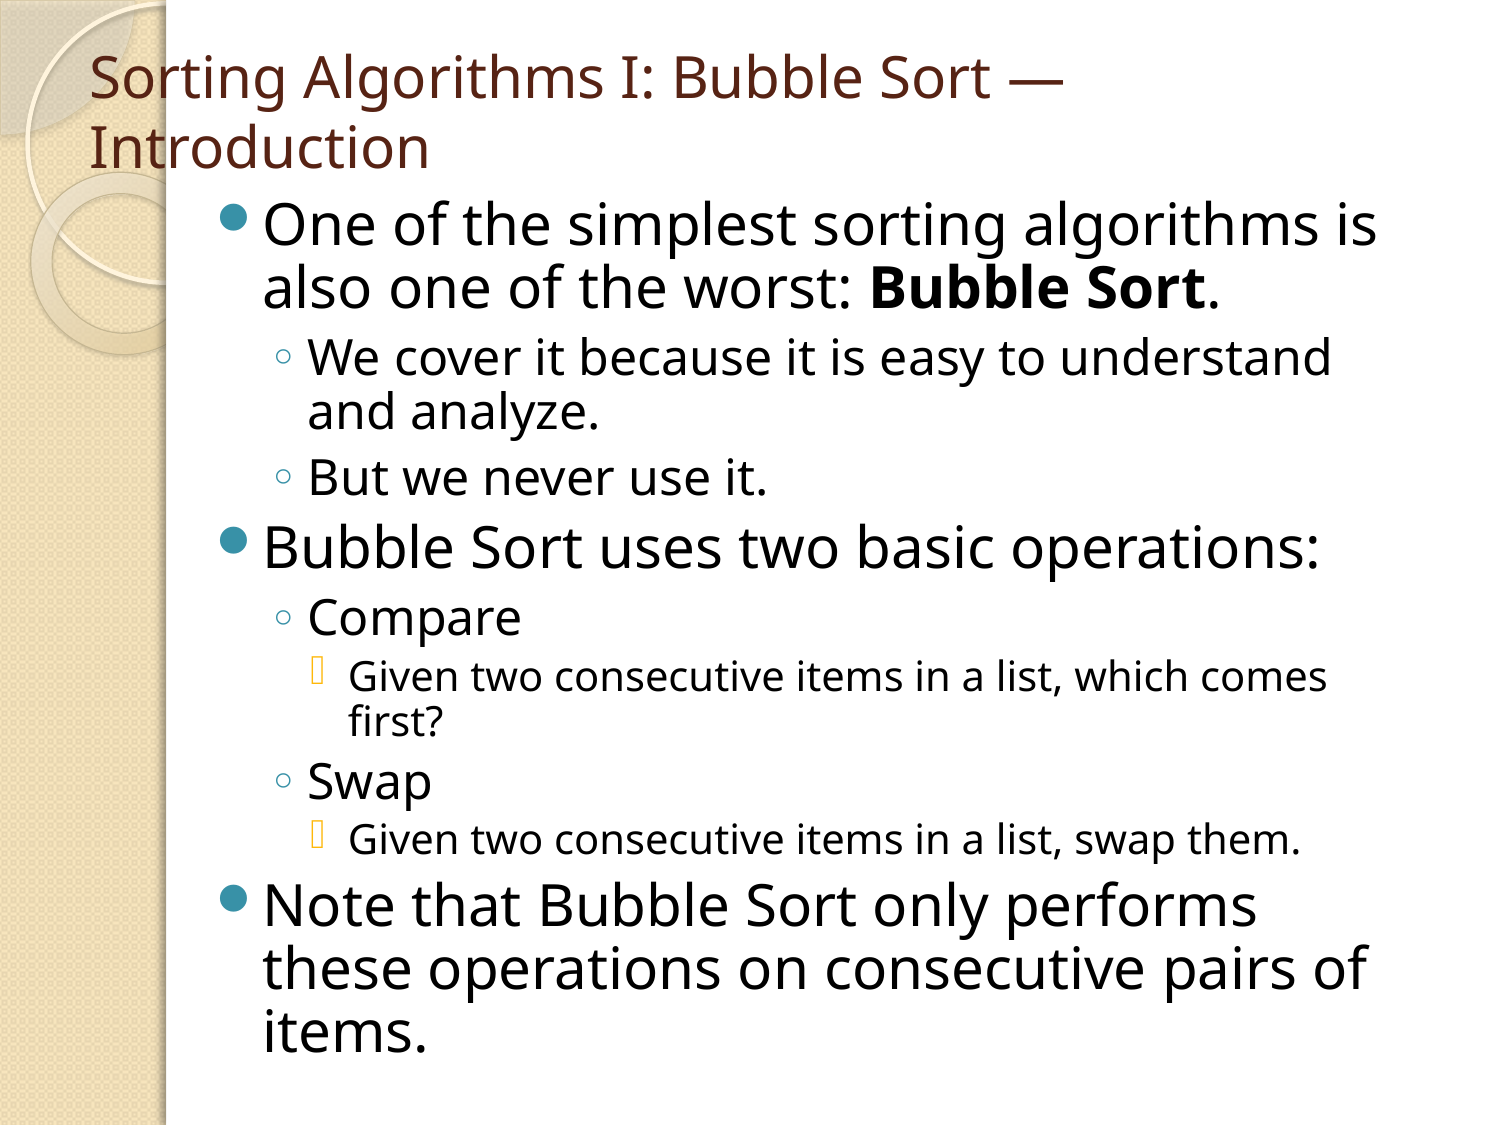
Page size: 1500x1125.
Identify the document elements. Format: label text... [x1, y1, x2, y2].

title Sorting Algorithms I: Bubble Sort — Introduction [75, 45, 1425, 175]
list One of the simplest sorting algorithms is also one of the worst: Bubble Sort. We cover it because it is easy to understand and analyze. But we never use it. Bubble Sort uses two basic operations: Compare Given two consecutive items in a list, which comes first? Swap Given two consecutive items in a list, swap them. Note that Bubble Sort only performs these operations on consecutive pairs of items. [187, 187, 1426, 1018]
